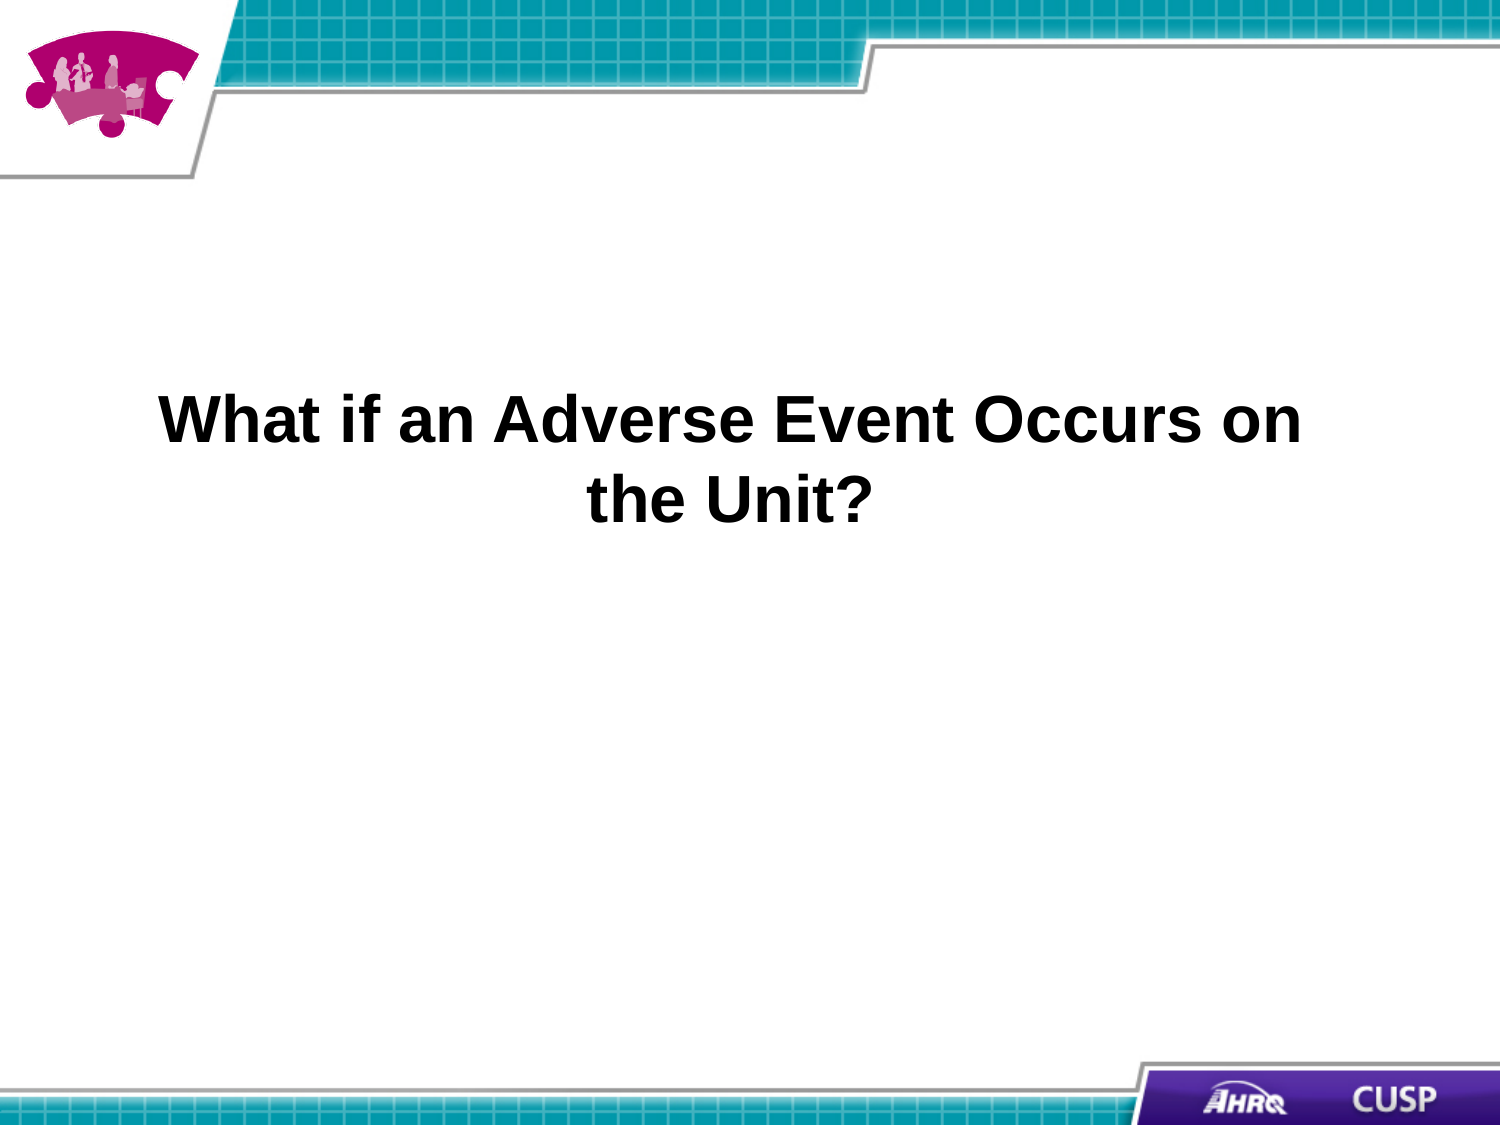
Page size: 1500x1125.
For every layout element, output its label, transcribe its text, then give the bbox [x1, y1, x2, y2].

title What if an Adverse Event Occurs on the Unit? [125, 362, 1338, 550]
picture [0, 0, 1500, 1125]
